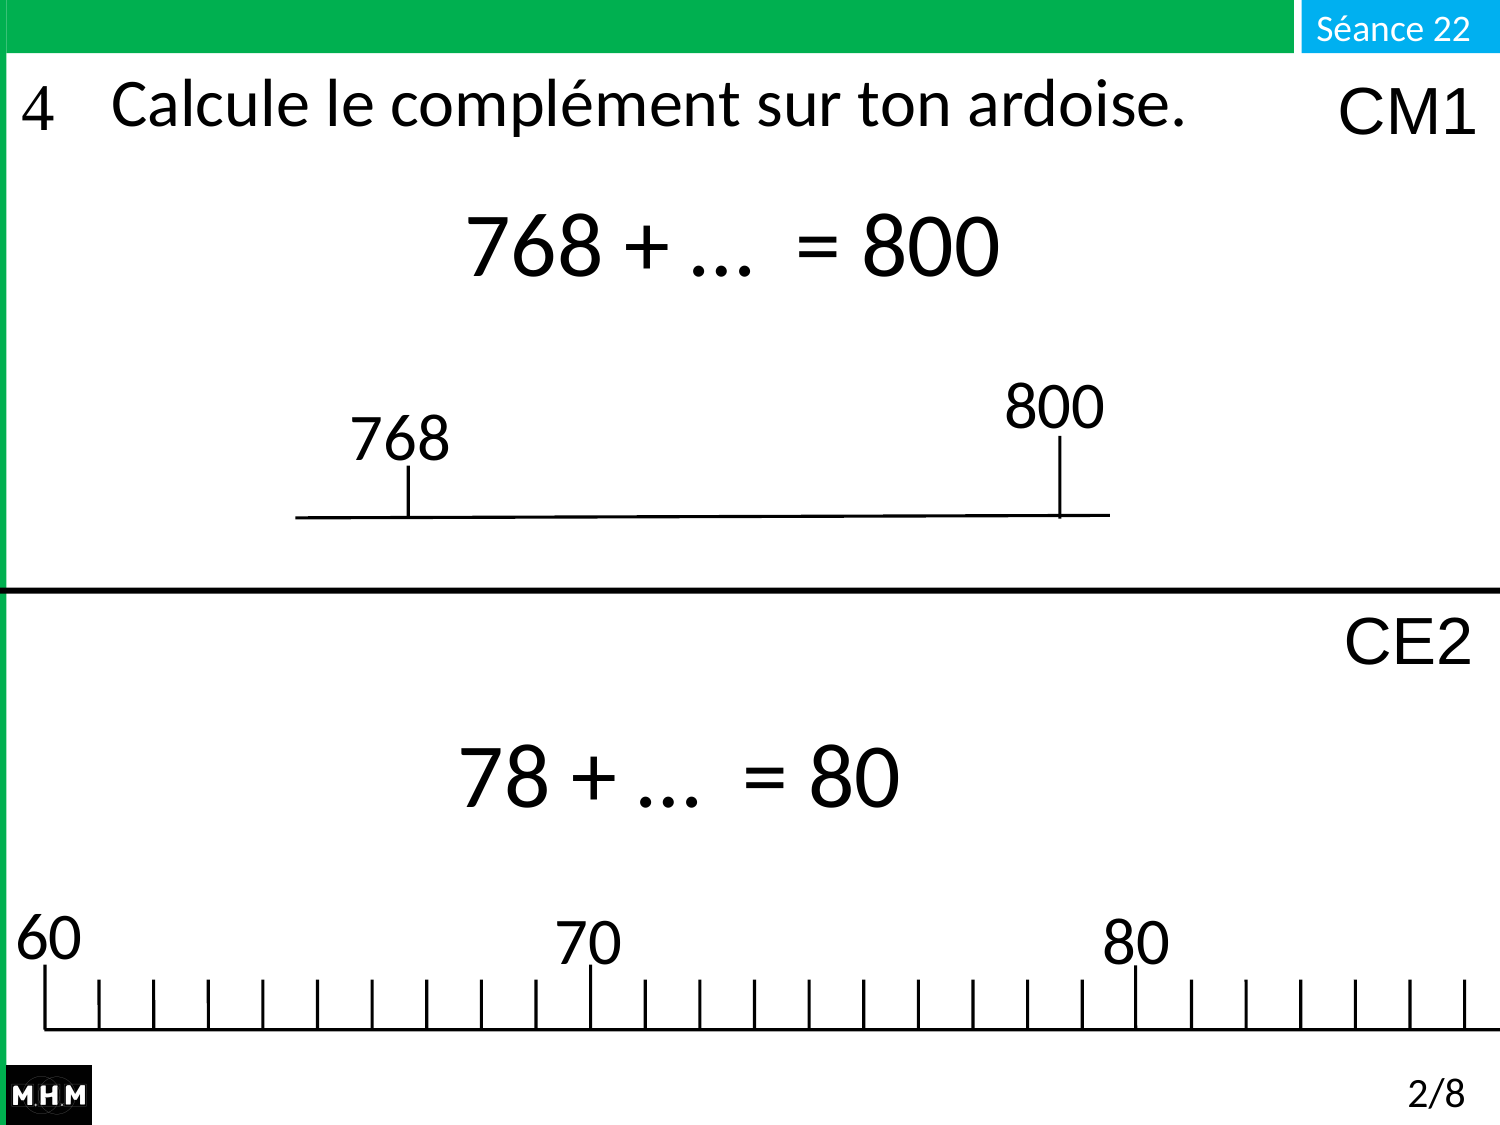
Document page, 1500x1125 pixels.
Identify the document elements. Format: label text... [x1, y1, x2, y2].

picture [6, 1065, 92, 1125]
text_box 78 + … = 80 [413, 708, 926, 834]
text_box CM1 [1322, 60, 1500, 150]
text_box CE2 [1328, 590, 1500, 680]
list 2/8 [1373, 1064, 1500, 1125]
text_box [0, 885, 1500, 1031]
title Calcule le complément sur ton ardoise. [96, 60, 1322, 150]
text_box 768 + … = 800 [413, 177, 1033, 302]
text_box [295, 354, 1172, 519]
